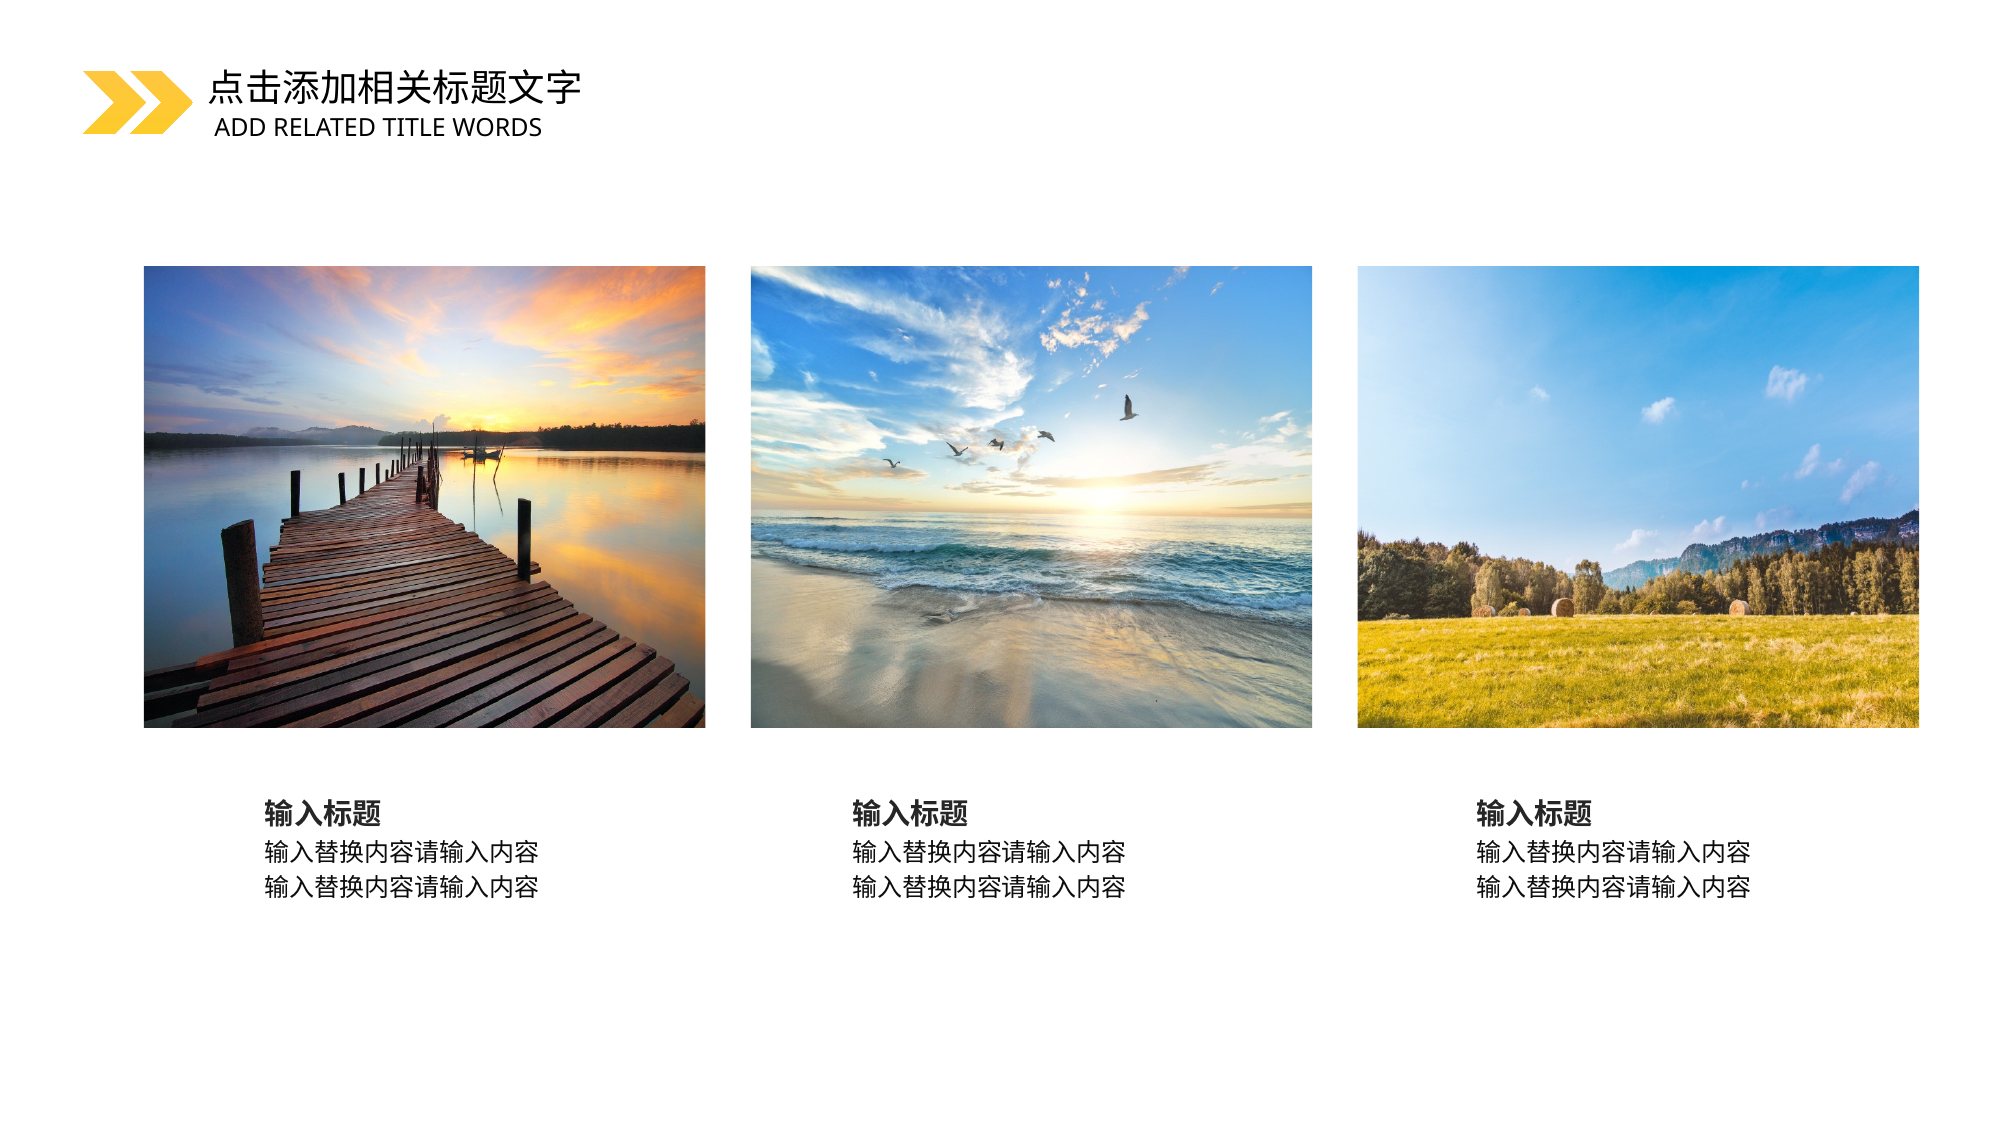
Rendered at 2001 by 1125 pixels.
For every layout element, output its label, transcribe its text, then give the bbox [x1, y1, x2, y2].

text_box 输入标题 输入替换内容请输入内容输入替换内容请输入内容 [1476, 788, 1773, 902]
text_box 输入标题 输入替换内容请输入内容输入替换内容请输入内容 [265, 788, 561, 902]
text_box 输入标题 输入替换内容请输入内容输入替换内容请输入内容 [852, 788, 1148, 902]
text_box [1357, 265, 1920, 728]
text_box [750, 265, 1313, 728]
text_box [143, 265, 706, 728]
